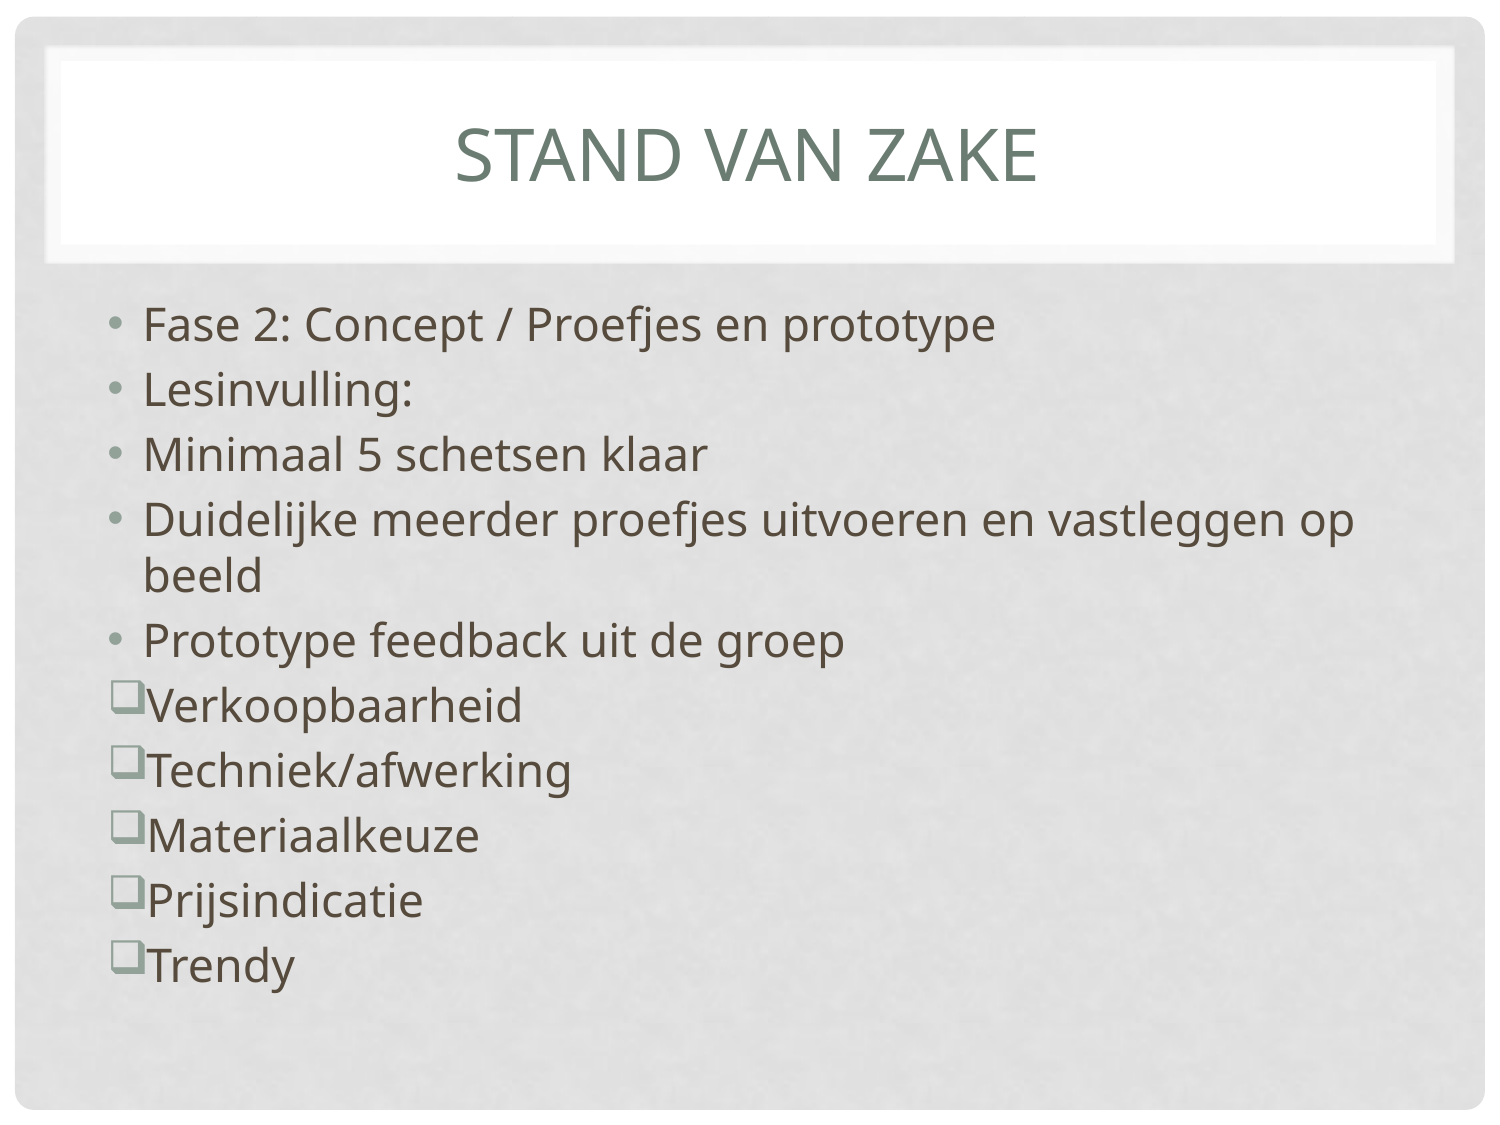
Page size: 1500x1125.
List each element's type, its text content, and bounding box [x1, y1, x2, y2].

list Fase 2: Concept / Proefjes en prototype Lesinvulling: Minimaal 5 schetsen klaar Duidelijke meerder proefjes uitvoeren en vastleggen op beeld Prototype feedback uit de groep Verkoopbaarheid Techniek/afwerking Materiaalkeuze Prijsindicatie Trendy [75, 287, 1425, 1005]
title Stand van zake [69, 66, 1425, 238]
